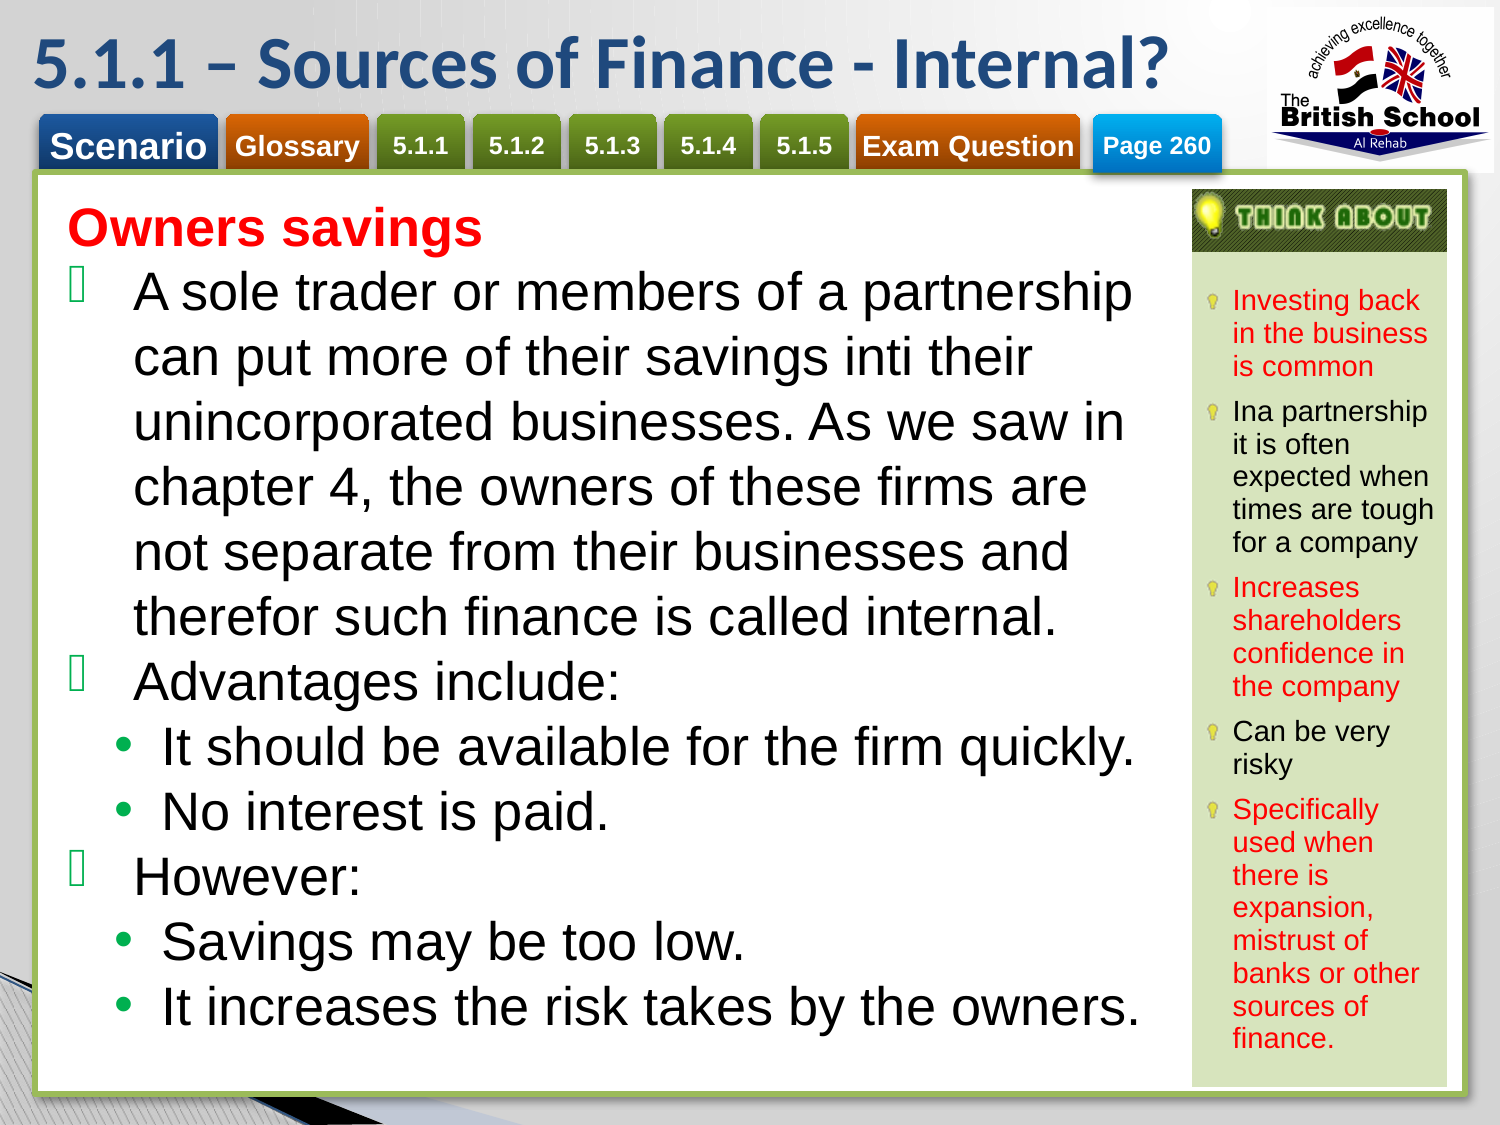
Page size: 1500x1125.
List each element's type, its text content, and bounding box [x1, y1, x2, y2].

title 5.1.1 – Sources of Finance - Internal? [17, 7, 1235, 110]
picture [1193, 188, 1435, 245]
picture [1203, 290, 1221, 311]
picture [1203, 577, 1221, 598]
picture [1203, 720, 1221, 742]
table_header [1435, 189, 1447, 252]
picture [281, 1114, 303, 1125]
picture [1203, 798, 1221, 820]
table_cell Investing back in the business is common Ina partnership it is often expected when times are tough for a company Increases shareholders confidence in the company Can be very risky Specifically used when there is expansion, mistrust of banks or other sources of finance. [1192, 252, 1447, 1087]
picture [1203, 400, 1221, 422]
text_box Page 260 [1092, 114, 1223, 173]
picture [1267, 7, 1495, 173]
text_box Owners savings A sole trader or members of a partnership can put more of their savings inti their unincorporated businesses. As we saw in chapter 4, the owners of these firms are not separate from their businesses and therefor such finance is called internal. Advantages include: It should be available for the firm quickly. No interest is paid. However: Savings may be too low. It increases the risk takes by the owners. [53, 184, 1180, 1044]
